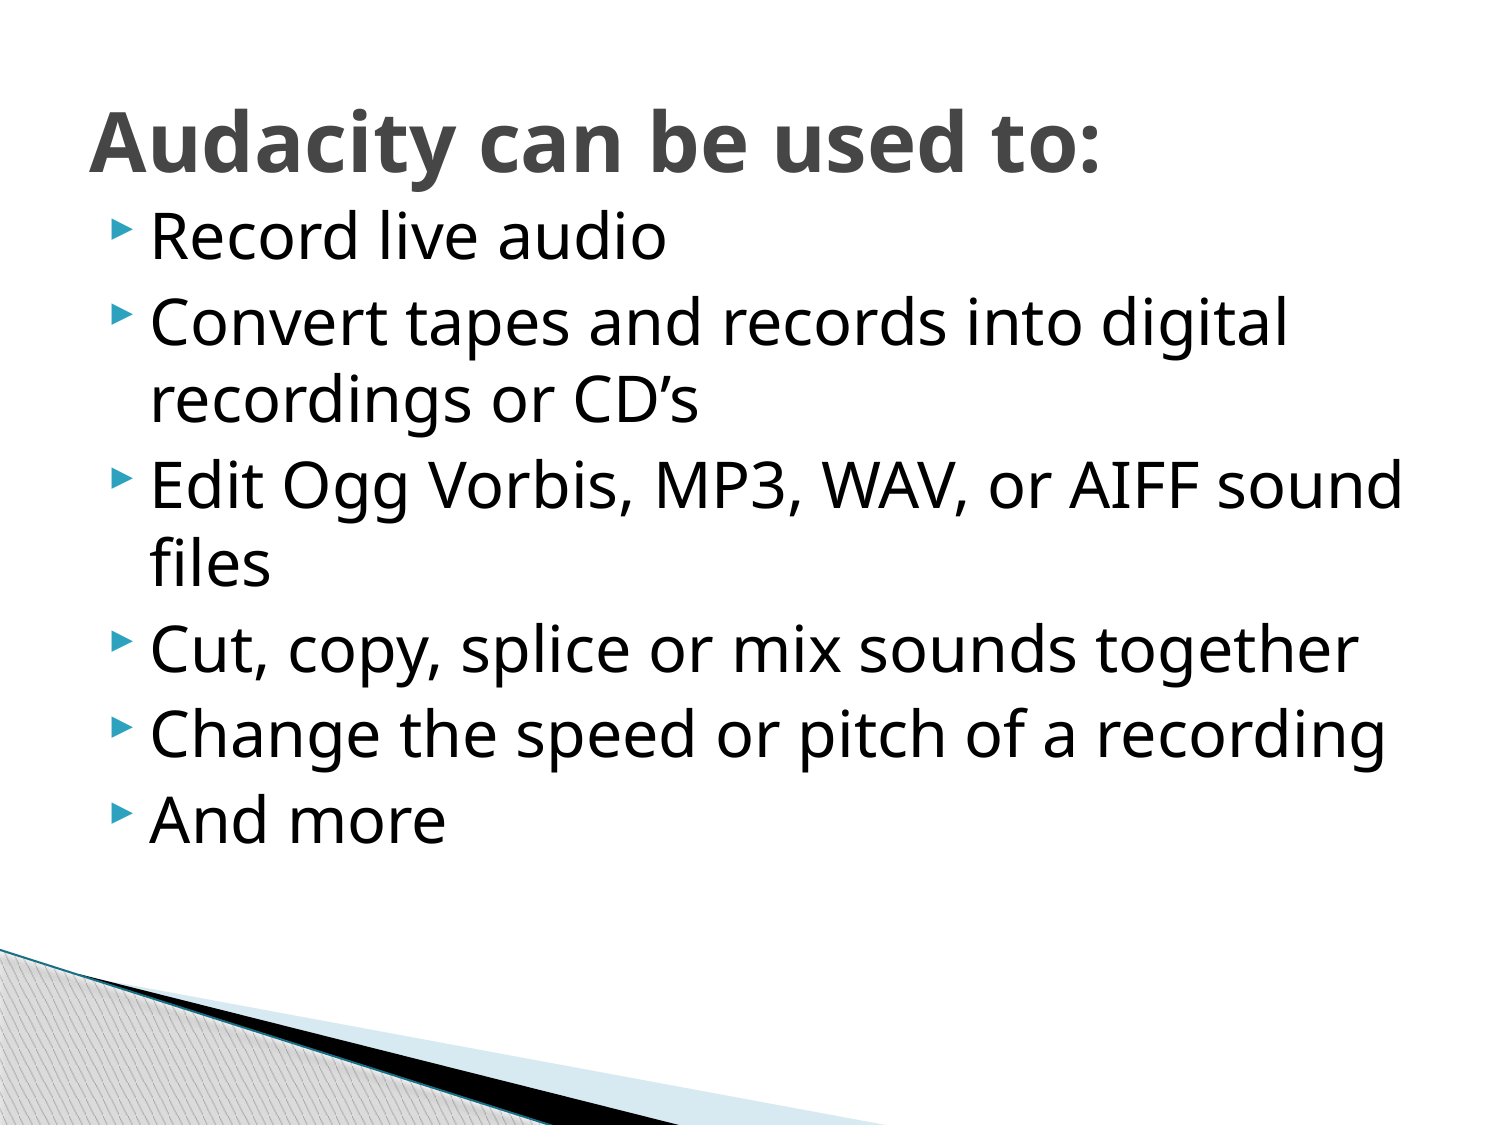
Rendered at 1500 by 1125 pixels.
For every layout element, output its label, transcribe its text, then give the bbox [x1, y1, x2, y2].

title Audacity can be used to: [75, 45, 1425, 233]
list Record live audio Convert tapes and records into digital recordings or CD’s Edit Ogg Vorbis, MP3, WAV, or AIFF sound files Cut, copy, splice or mix sounds together Change the speed or pitch of a recording And more [74, 187, 1426, 1013]
